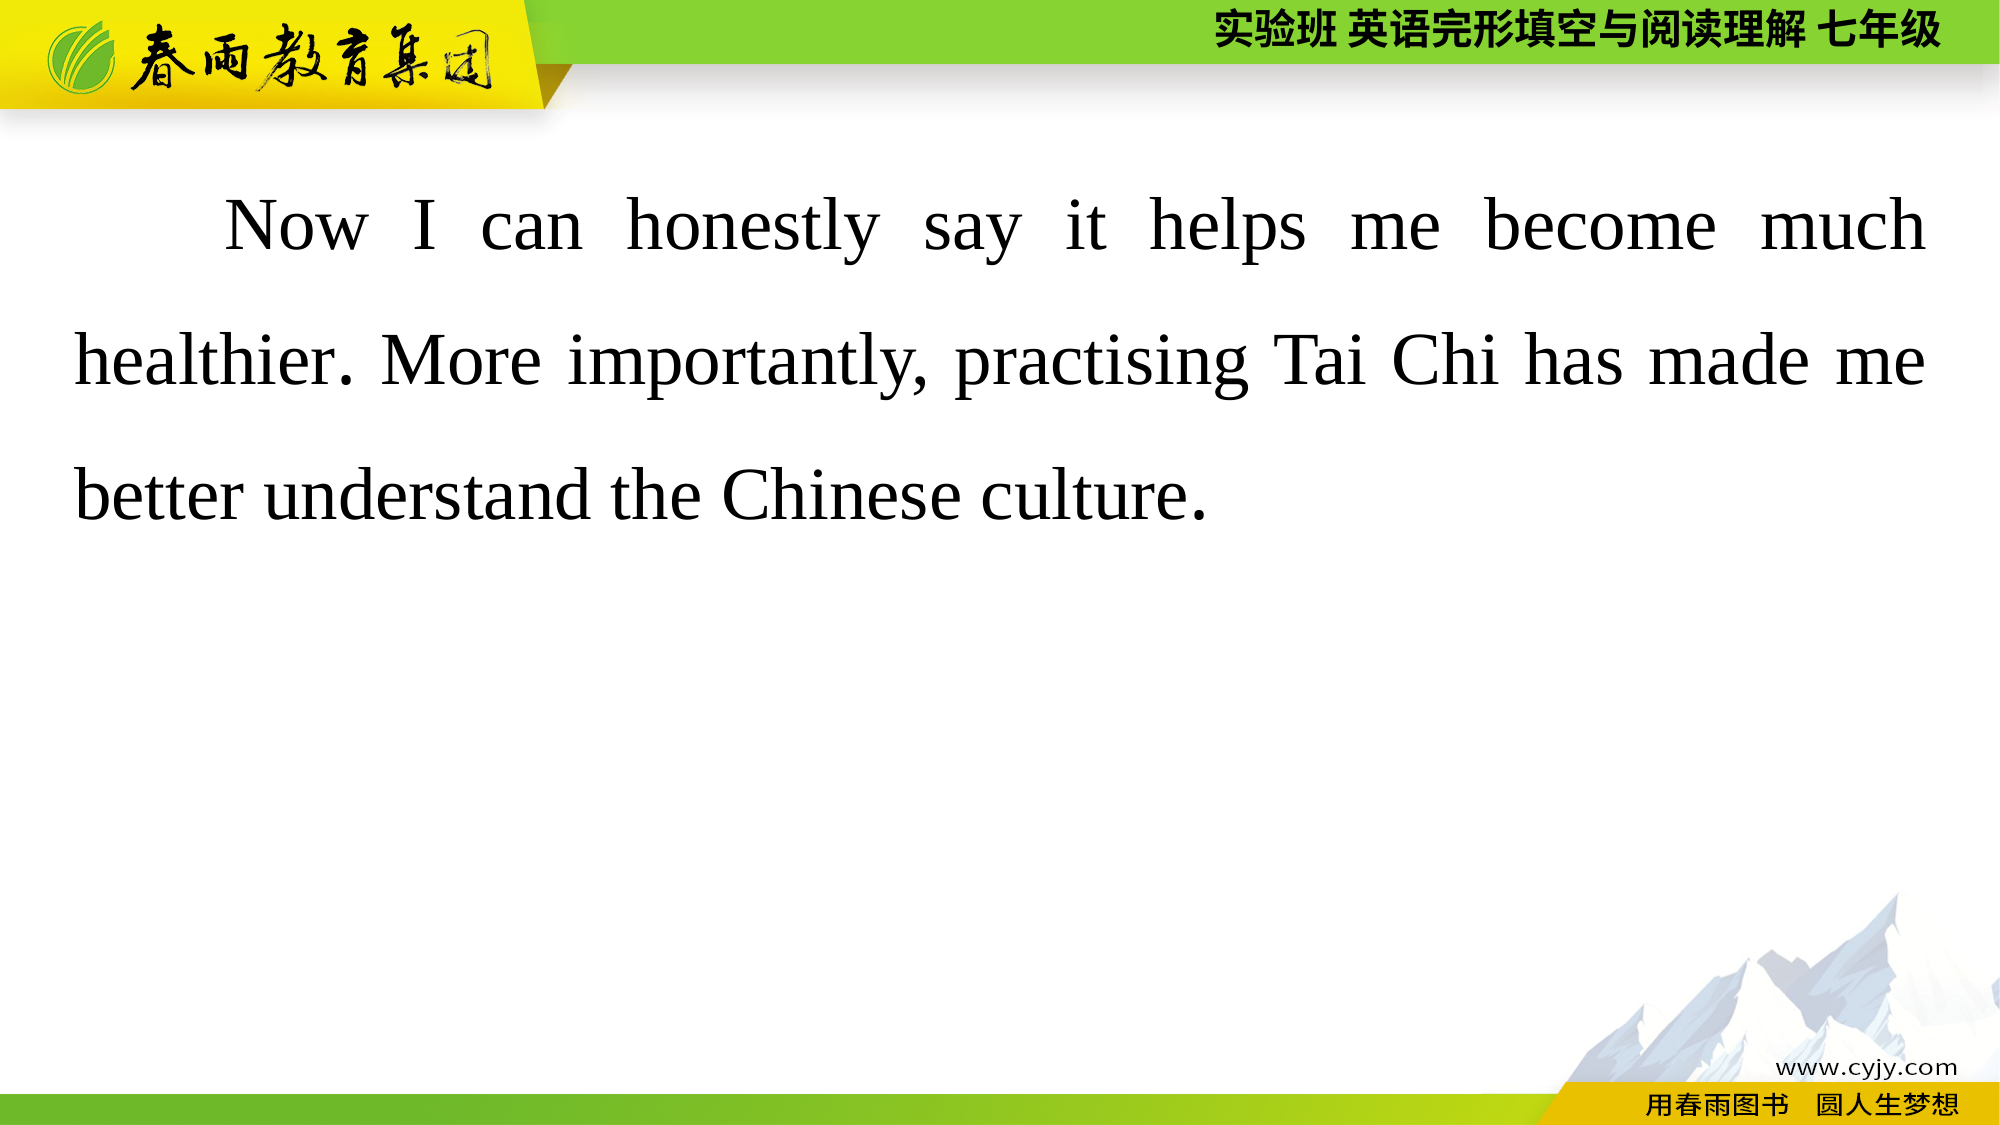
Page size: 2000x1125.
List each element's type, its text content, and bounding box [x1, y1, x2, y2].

list Now I can honestly say it helps me become much healthier. More importantly, practising Tai Chi has made me better understand the Chinese culture. [59, 122, 1944, 547]
picture [0, 0, 2000, 1125]
